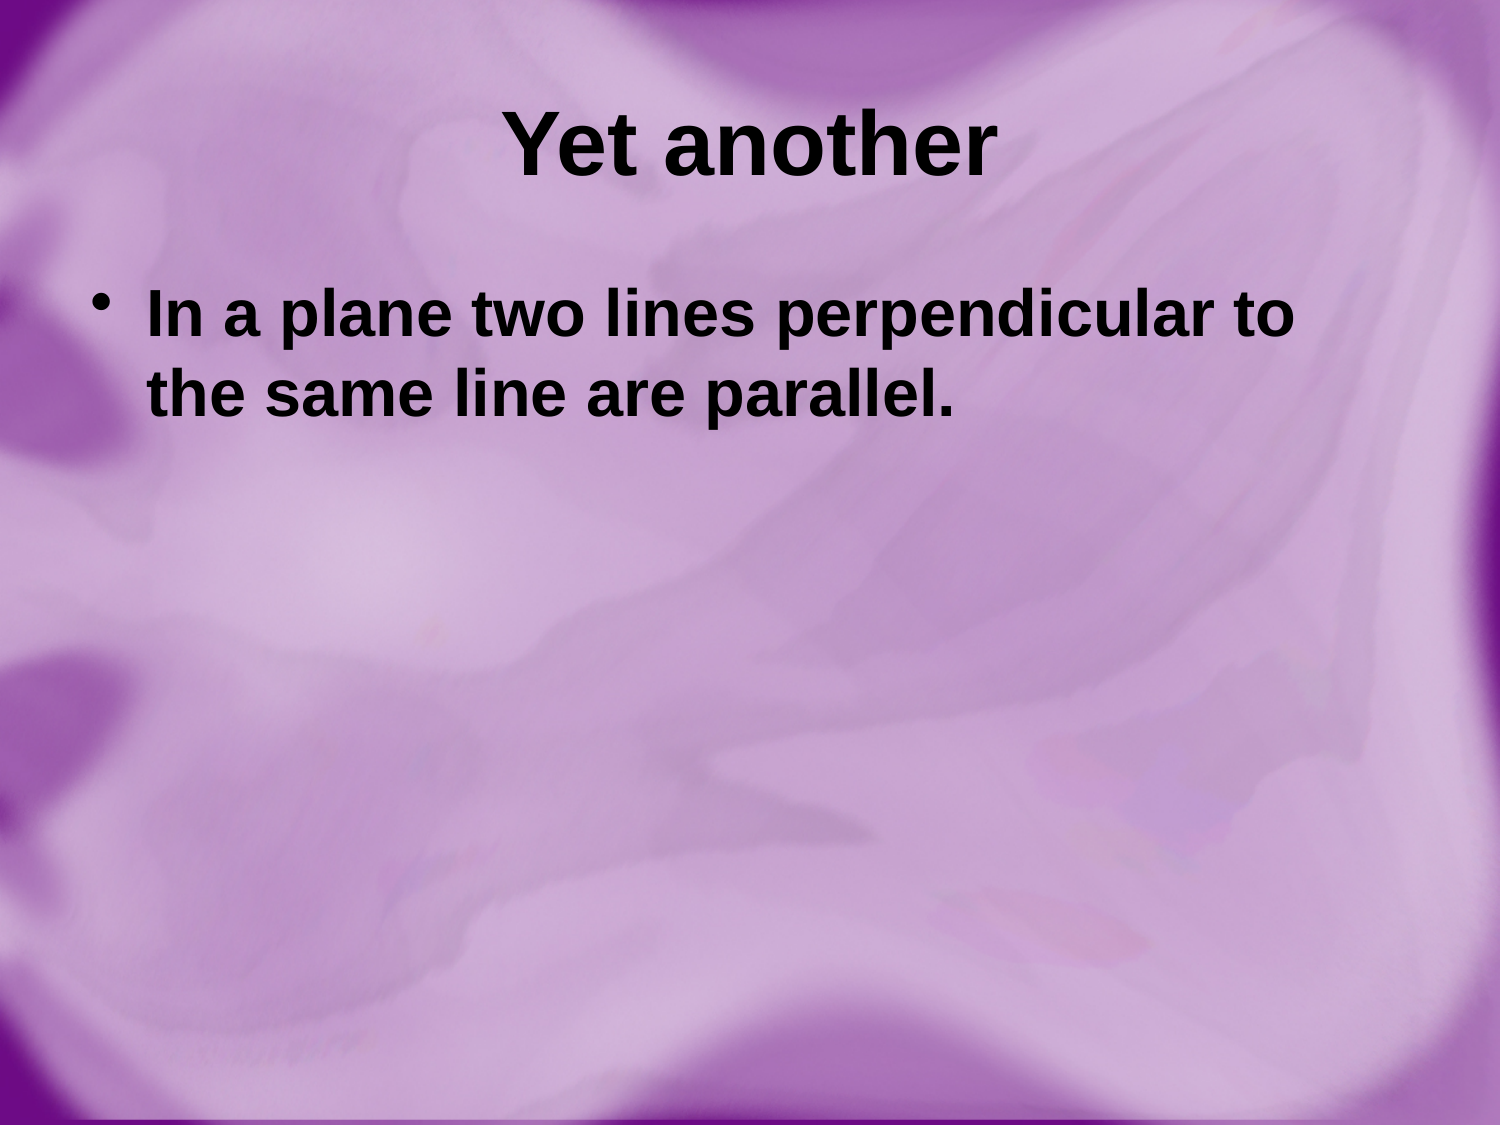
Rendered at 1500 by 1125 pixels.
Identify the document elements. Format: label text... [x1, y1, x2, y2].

title Yet another [74, 44, 1426, 233]
list In a plane two lines perpendicular to the same line are parallel. [74, 262, 1426, 1006]
picture [0, 0, 1500, 1125]
